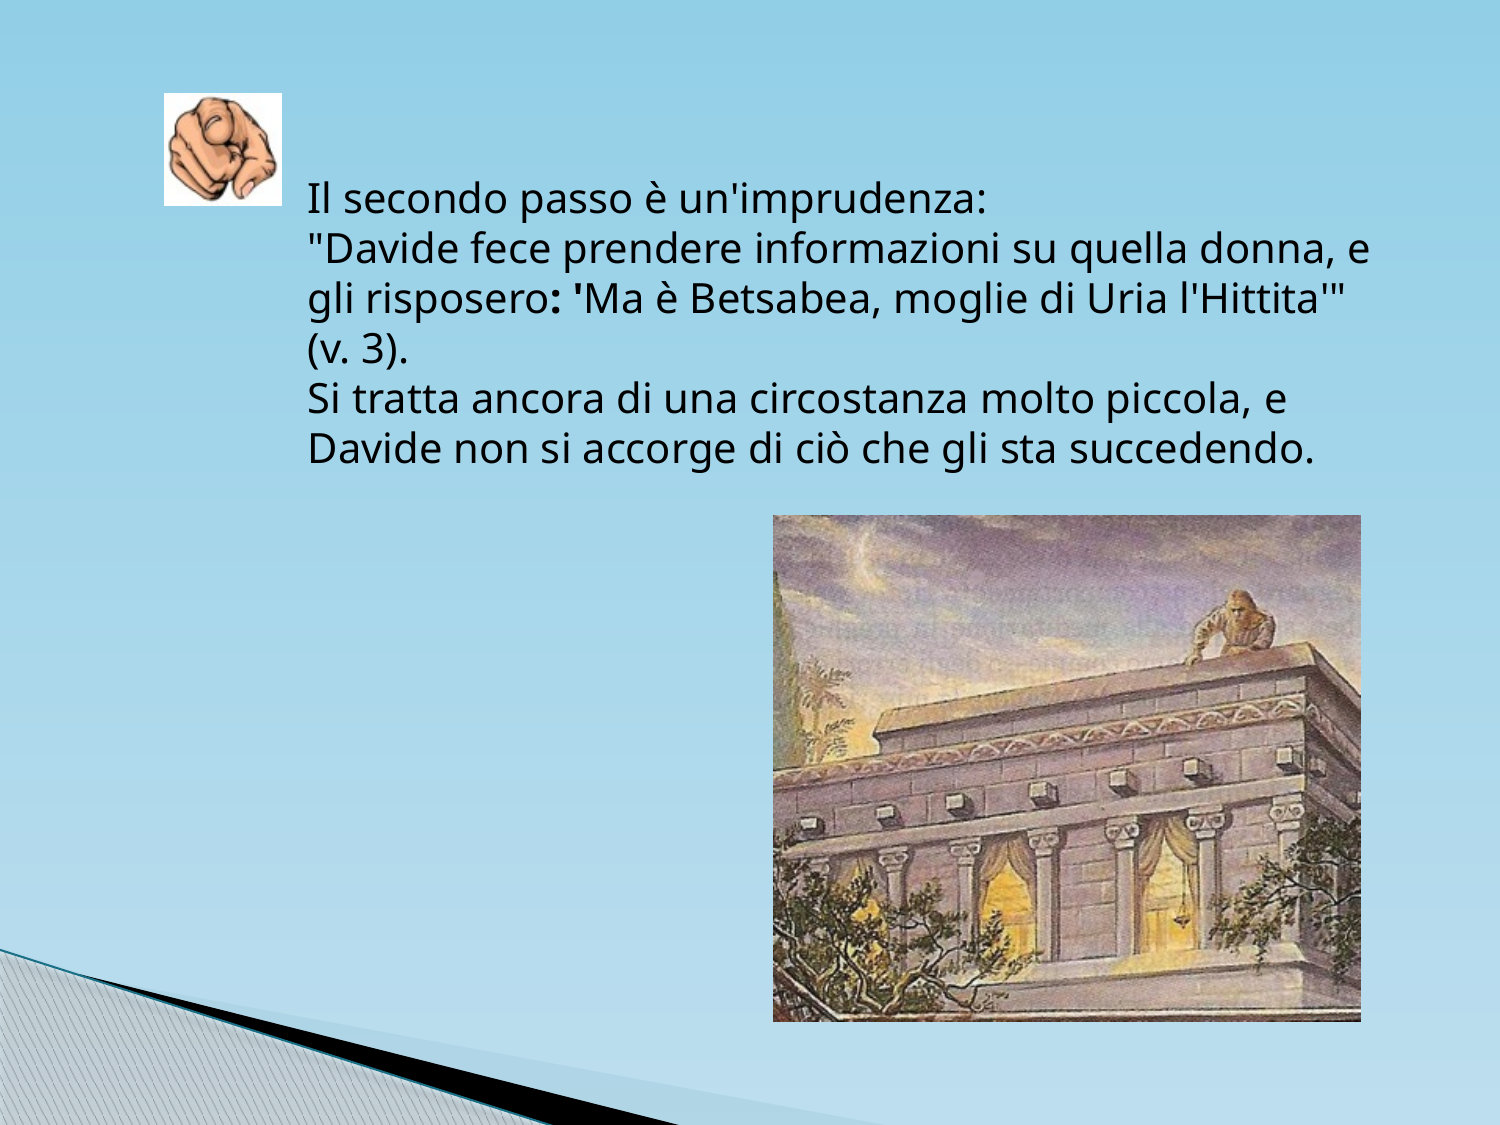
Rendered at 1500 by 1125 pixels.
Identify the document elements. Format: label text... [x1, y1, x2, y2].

picture [773, 515, 1362, 1022]
text_box Il secondo passo è un'imprudenza: "Davide fece prendere informazioni su quella donna, e gli risposero: 'Ma è Betsabea, moglie di Uria l'Hittita'" (v. 3). Si tratta ancora di una circostanza molto piccola, e Davide non si accorge di ciò che gli sta succedendo. [292, 163, 1407, 479]
picture [163, 93, 282, 206]
